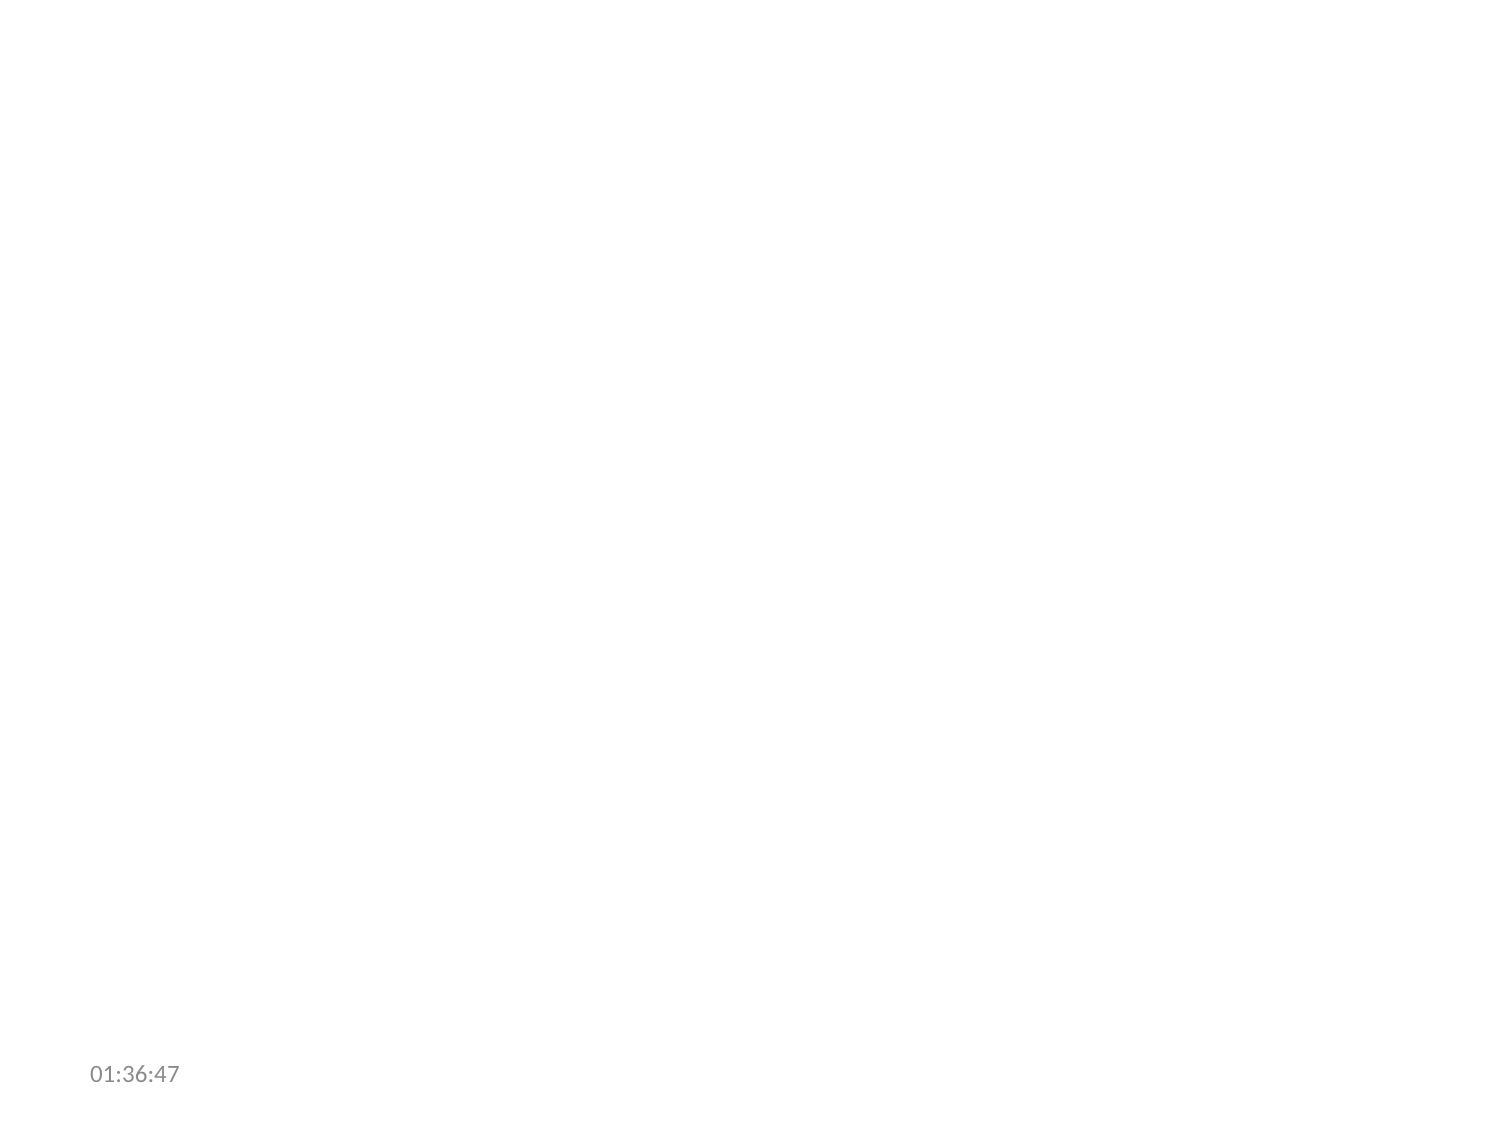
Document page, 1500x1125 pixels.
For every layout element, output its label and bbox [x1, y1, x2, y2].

slide_number [75, 1042, 425, 1103]
